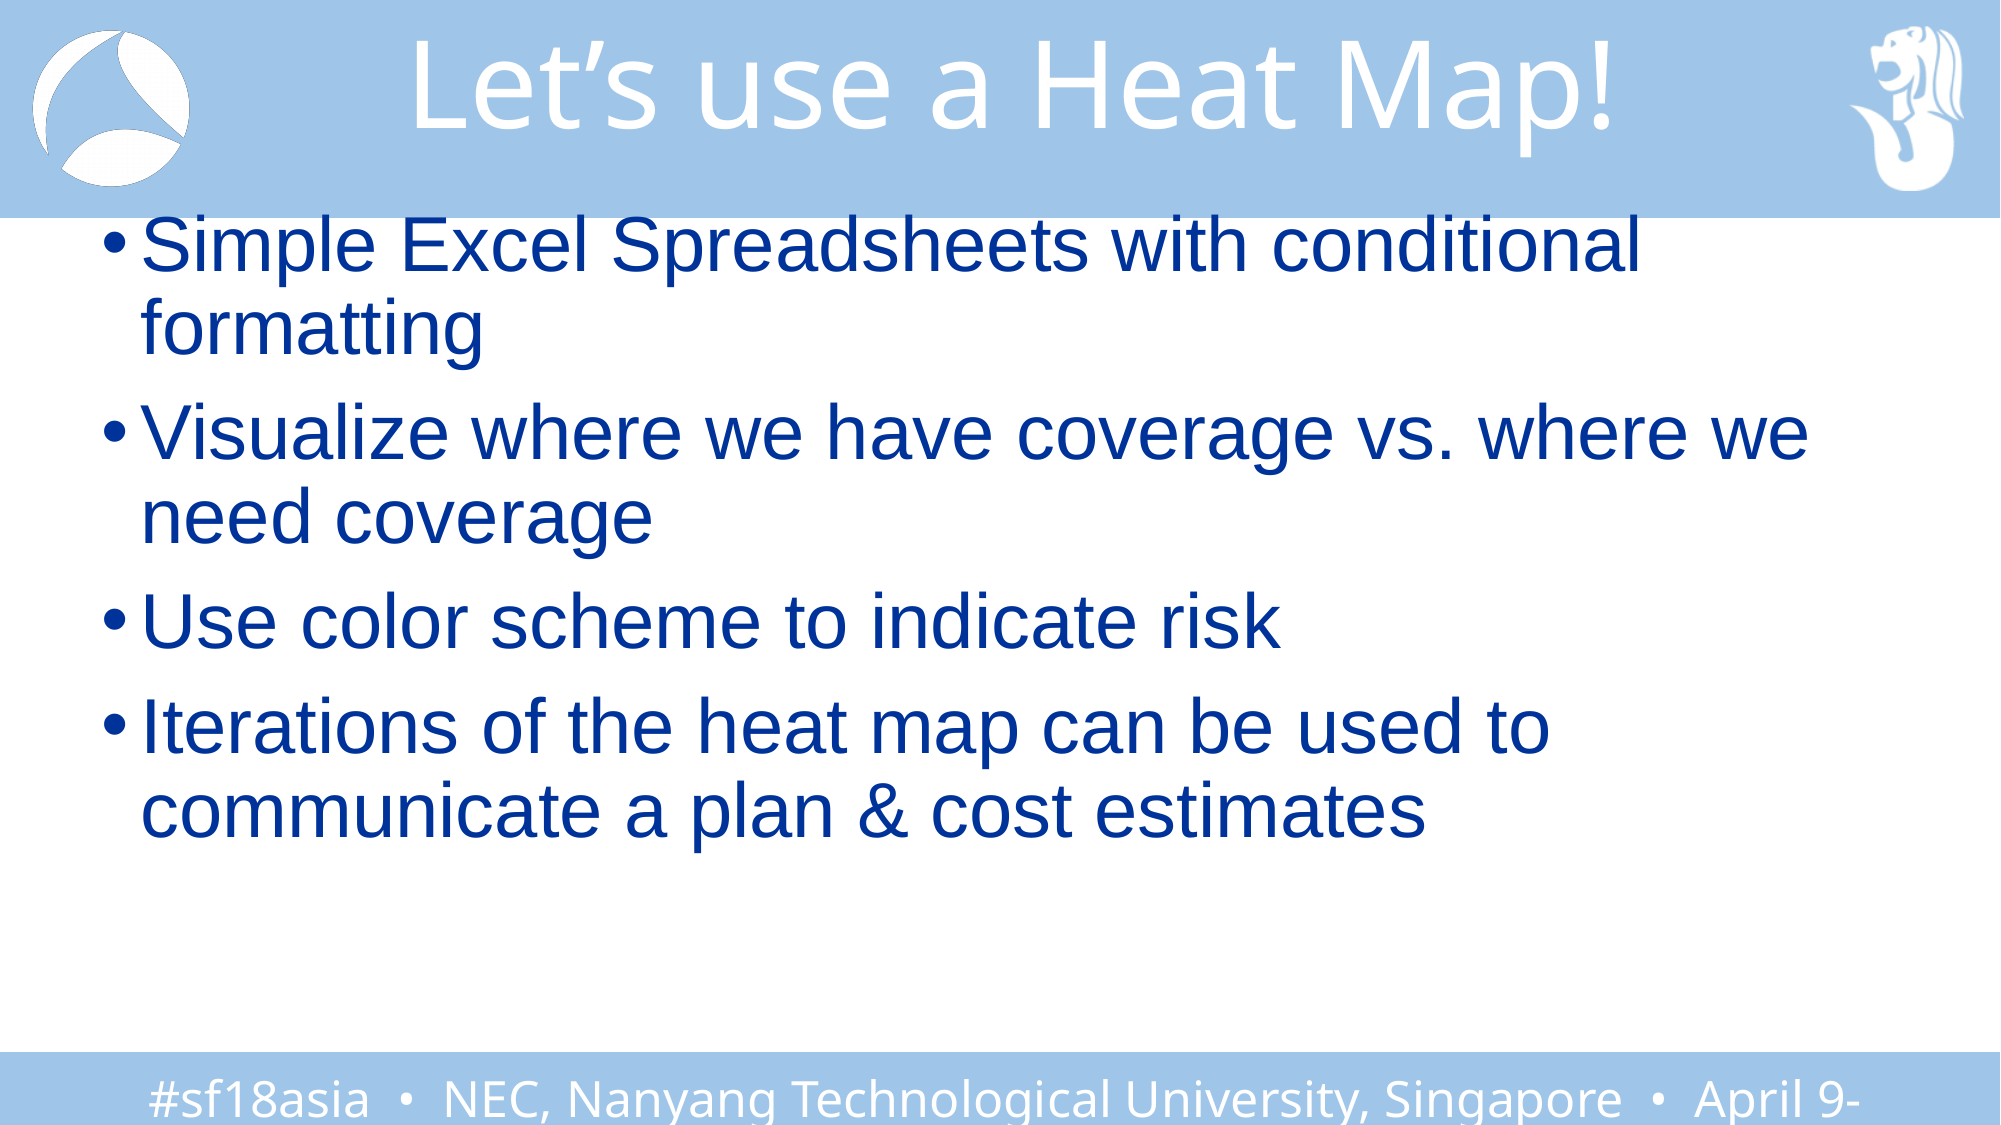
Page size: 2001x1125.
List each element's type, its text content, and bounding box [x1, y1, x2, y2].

picture [32, 155, 190, 187]
list Simple Excel Spreadsheets with conditional formatting Visualize where we have coverage vs. where we need coverage Use color scheme to indicate risk Iterations of the heat map can be used to communicate a plan & cost estimates [86, 188, 1914, 1051]
picture [1849, 155, 1964, 191]
title Let’s use a Heat Map! [31, 24, 1994, 155]
